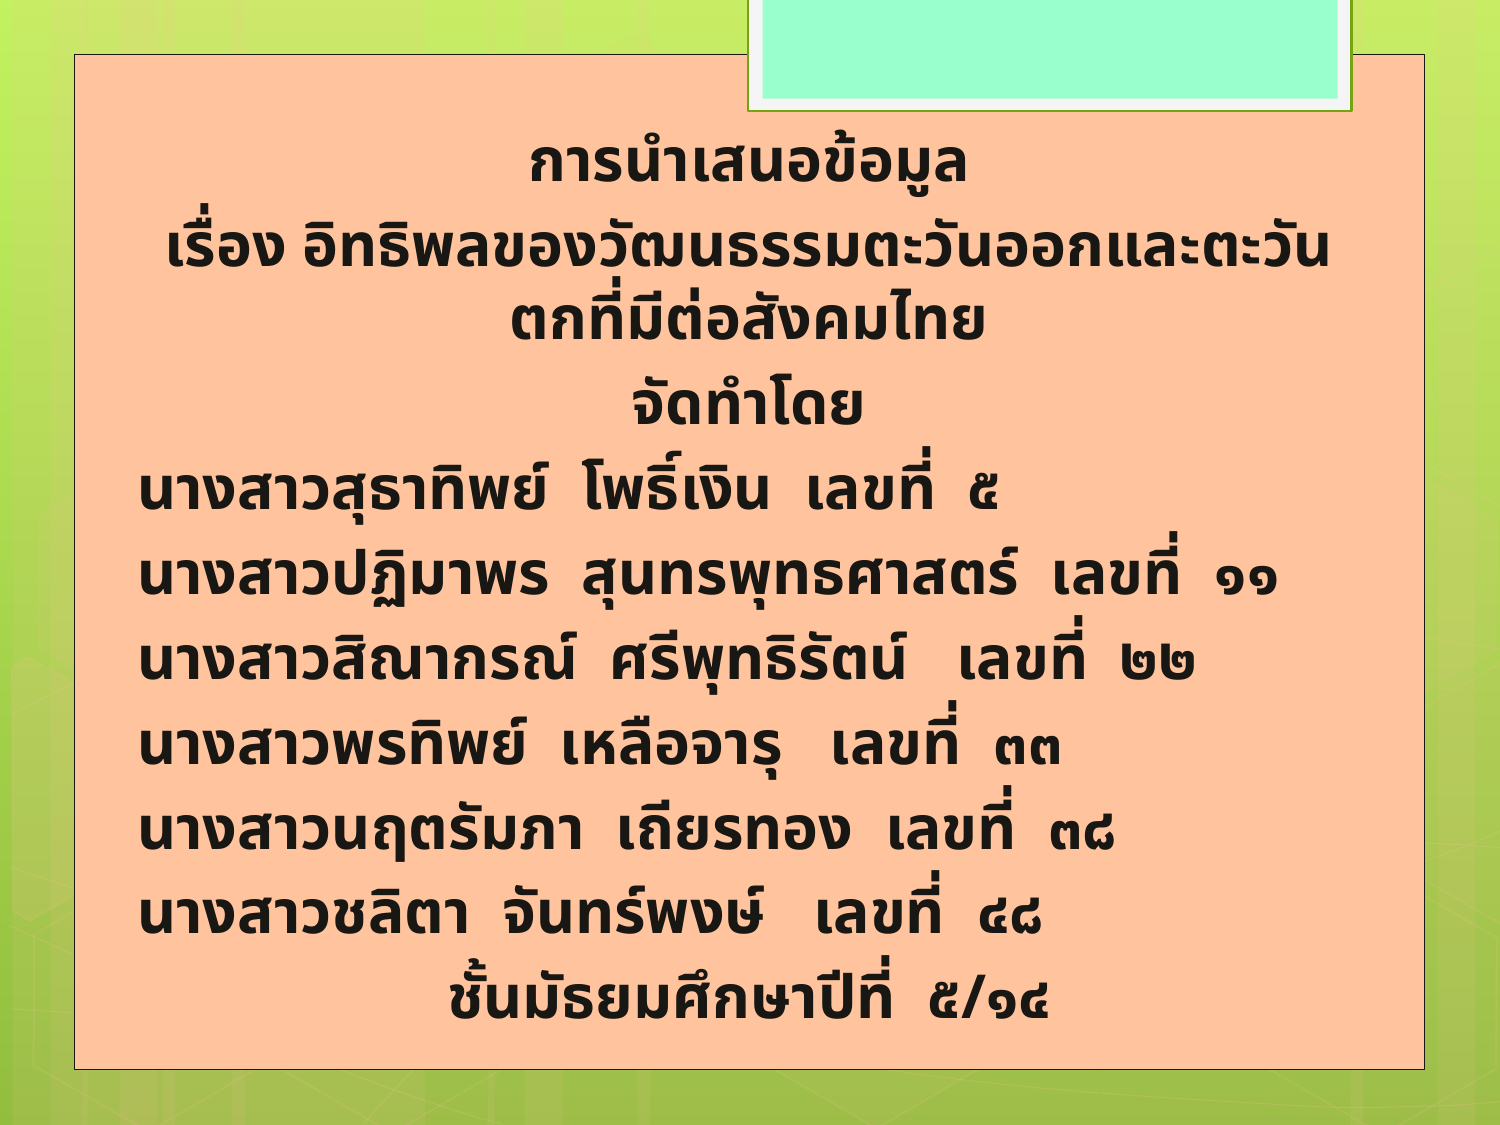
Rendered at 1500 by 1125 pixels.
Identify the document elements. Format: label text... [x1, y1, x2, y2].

list การนำเสนอข้อมูล เรื่อง อิทธิพลของวัฒนธรรมตะวันออกและตะวันตกที่มีต่อสังคมไทย จัดทำโดย นางสาวสุธาทิพย์ โพธิ์เงิน เลขที่ ๕ นางสาวปฏิมาพร สุนทรพุทธศาสตร์ เลขที่ ๑๑ นางสาวสิณากรณ์ ศรีพุทธิรัตน์ เลขที่ ๒๒ นางสาวพรทิพย์ เหลือจารุ เลขที่ ๓๓ นางสาวนฤตรัมภา เถียรทอง เลขที่ ๓๘ นางสาวชลิตา จันทร์พงษ์ เลขที่ ๔๘ ชั้นมัธยมศึกษาปีที่ ๕/๑๔ [112, 113, 1376, 1059]
